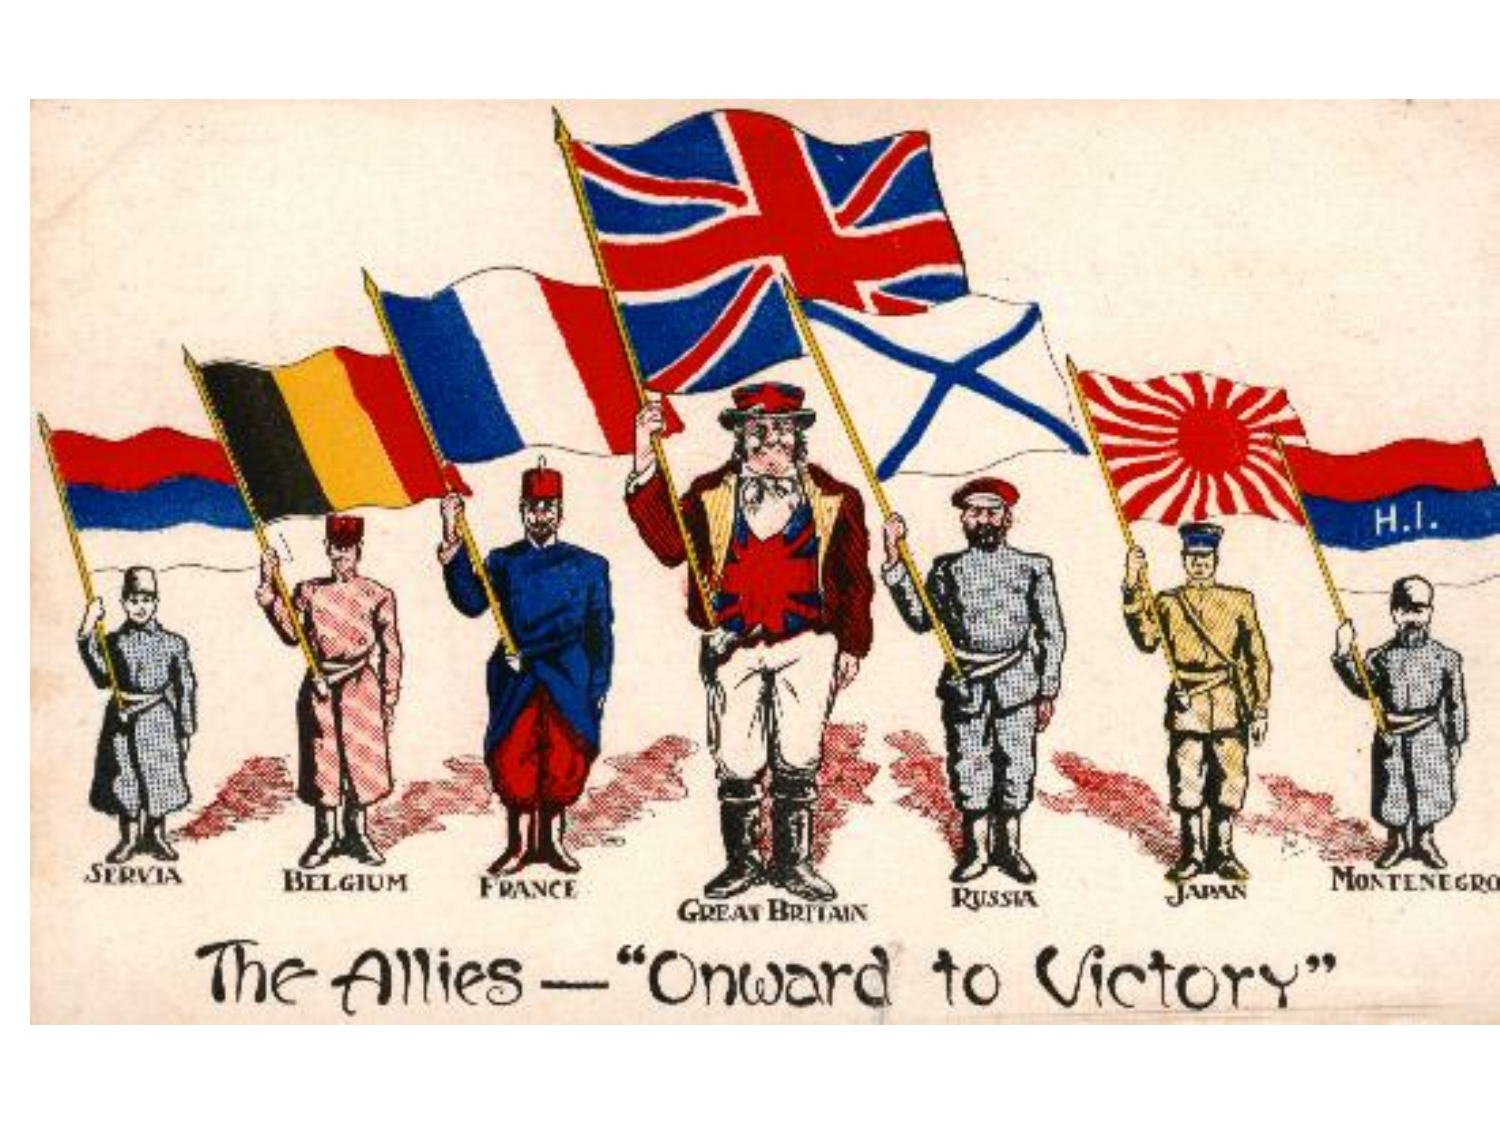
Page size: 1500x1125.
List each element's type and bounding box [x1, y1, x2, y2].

picture [30, 99, 1500, 1026]
